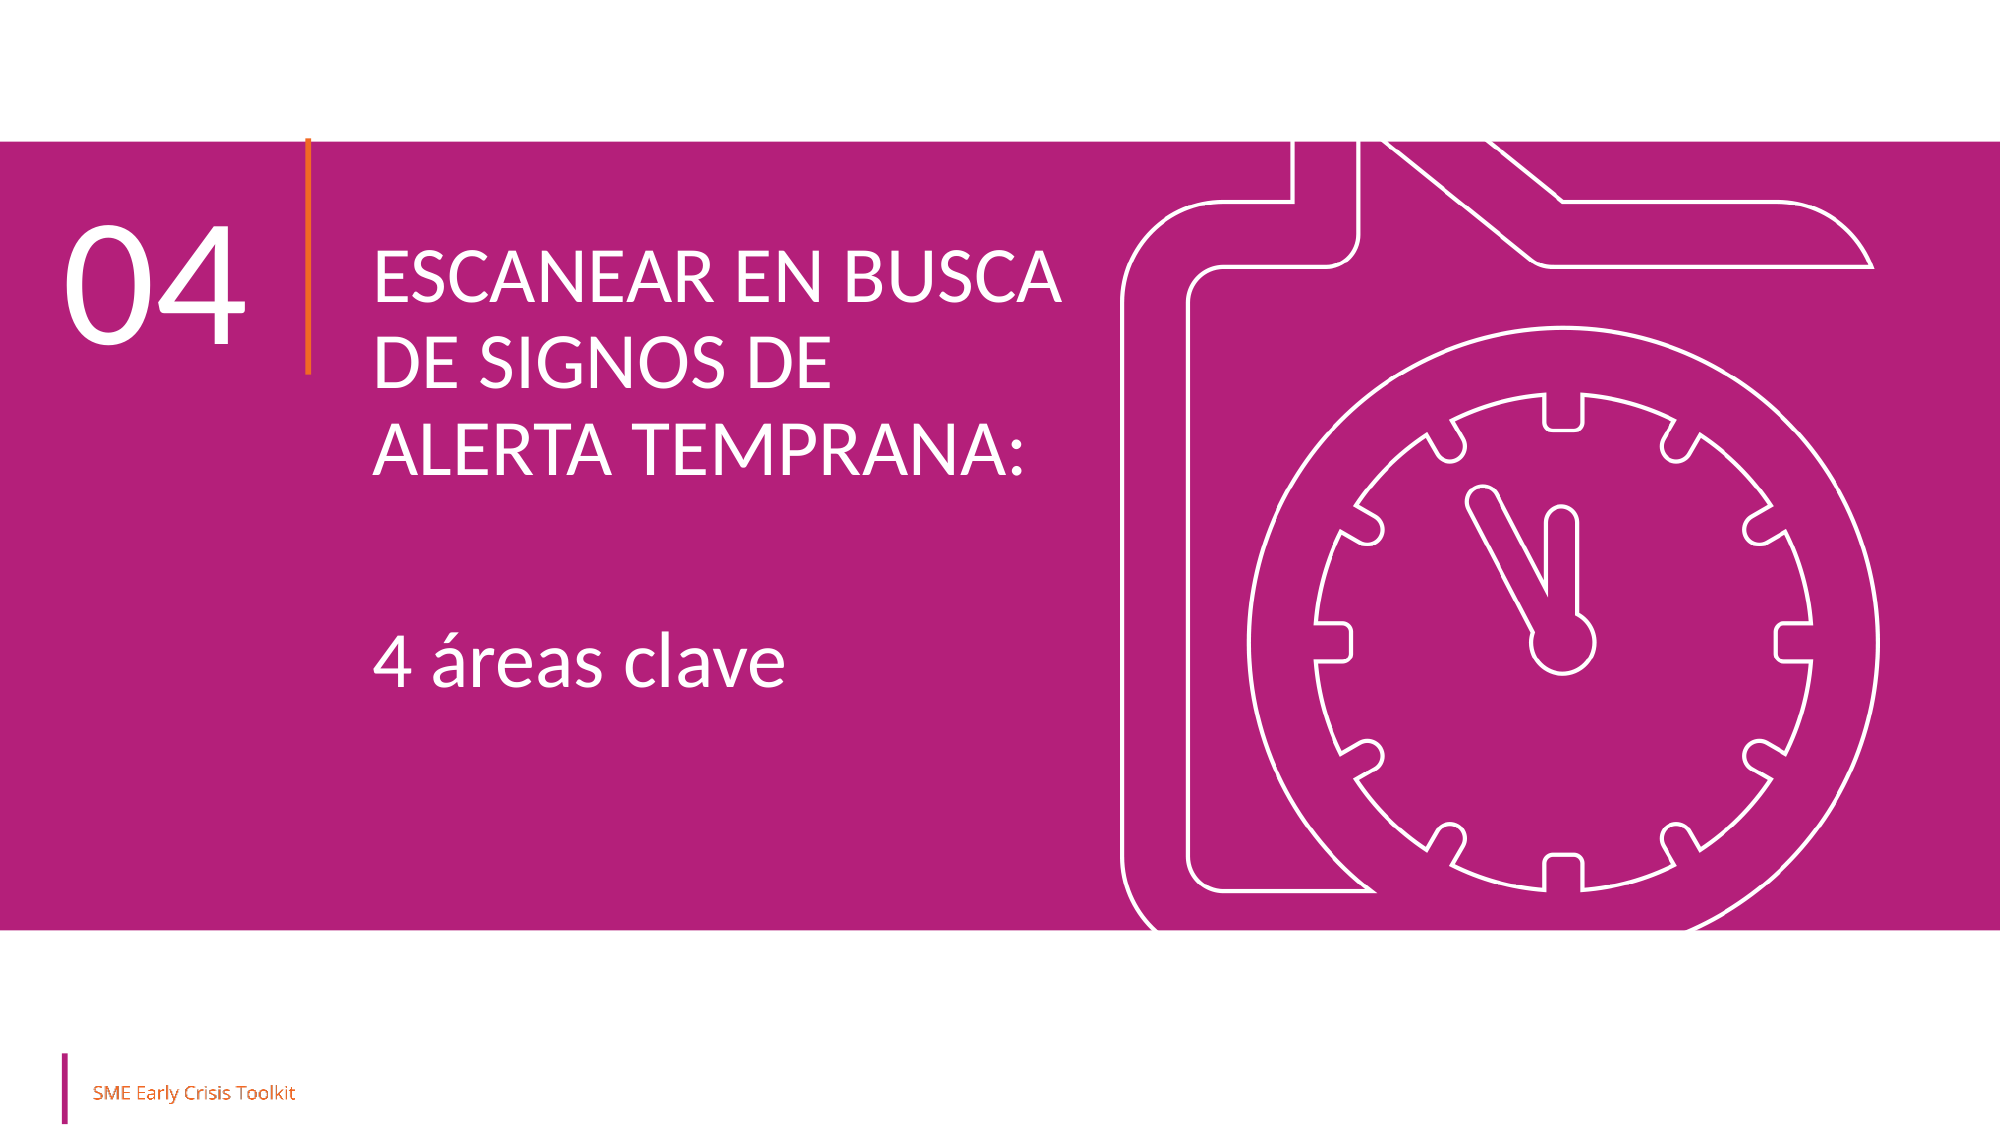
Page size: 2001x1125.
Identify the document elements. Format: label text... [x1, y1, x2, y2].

picture [83, 1080, 295, 1104]
picture [962, 141, 1953, 931]
list 04 [0, 178, 264, 274]
list ESCANEAR EN BUSCA DE SIGNOS DE ALERTA TEMPRANA: 4 áreas clave [357, 226, 1092, 788]
